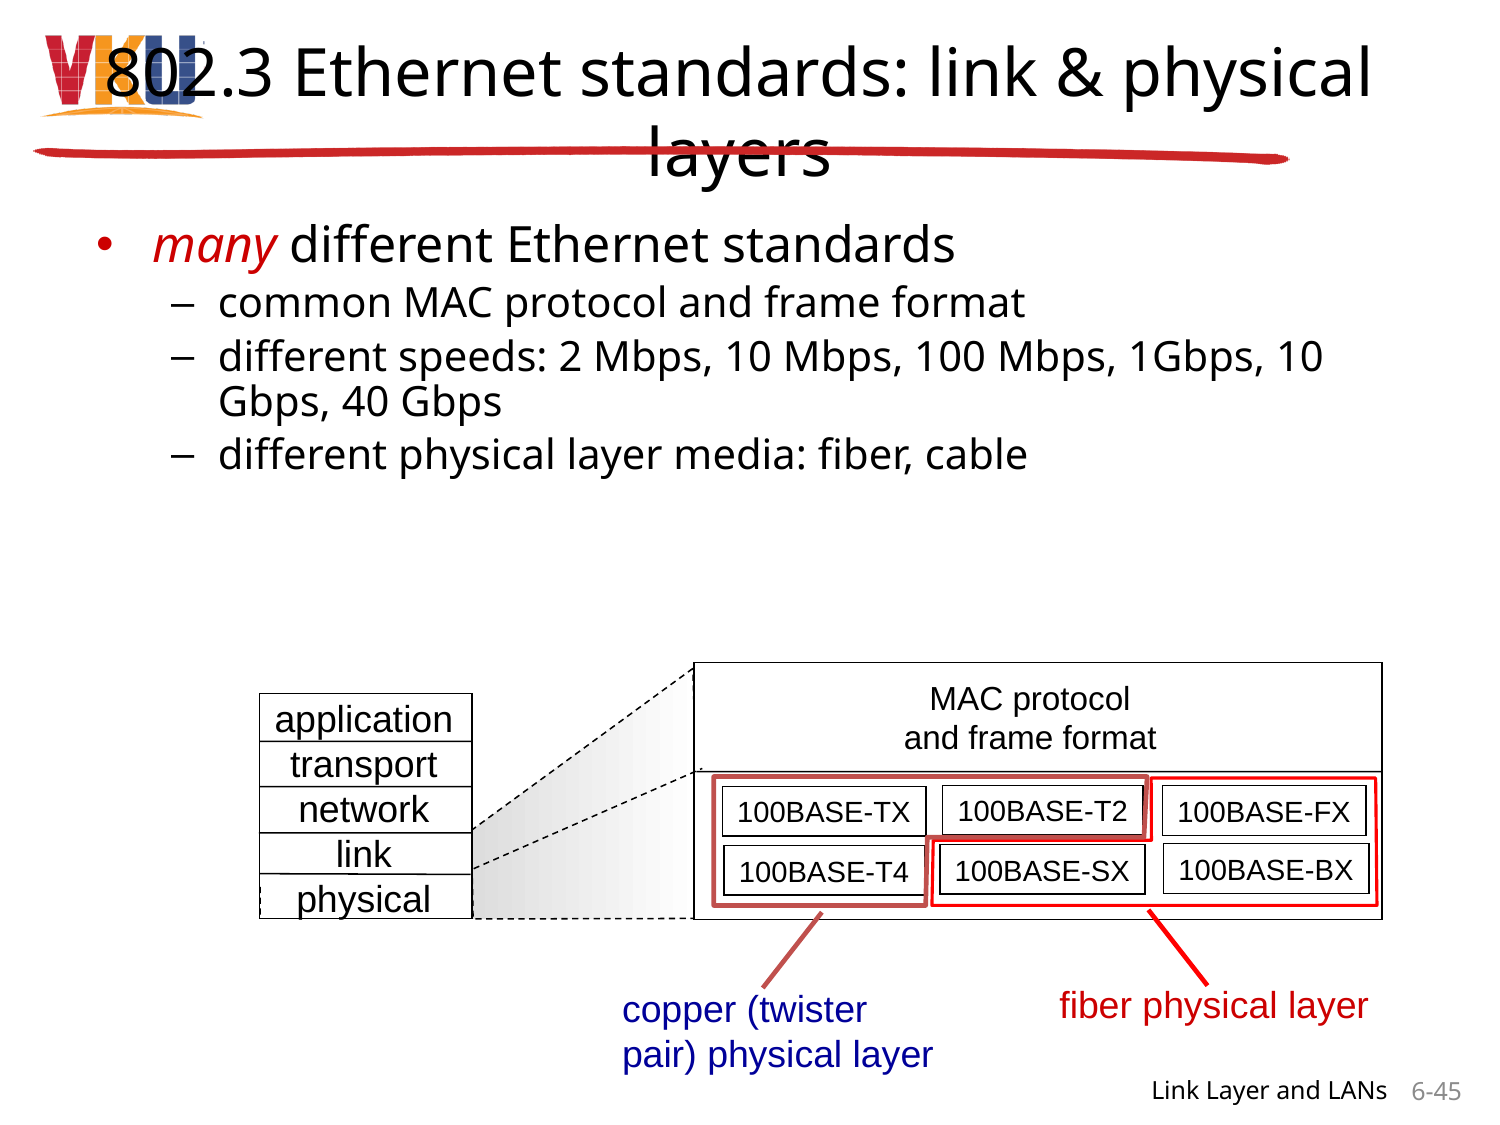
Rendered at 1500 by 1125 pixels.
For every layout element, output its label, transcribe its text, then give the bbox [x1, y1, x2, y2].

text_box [258, 686, 473, 928]
text_box [694, 662, 1383, 776]
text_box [1150, 777, 1387, 1036]
slide_number 6-45 [1387, 1069, 1478, 1115]
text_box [604, 776, 1148, 1085]
footer Link Layer and LANs [1045, 1069, 1404, 1110]
text_box [477, 668, 694, 866]
title 802.3 Ethernet standards: link & physical layers [24, 15, 1455, 204]
text_box MAC protocol and frame format [888, 669, 1172, 764]
picture [28, 141, 1304, 170]
list many different Ethernet standards common MAC protocol and frame format different speeds: 2 Mbps, 10 Mbps, 100 Mbps, 1Gbps, 10 Gbps, 40 Gbps different physical layer media: fiber, cable [80, 212, 1356, 557]
text_box [477, 815, 599, 919]
